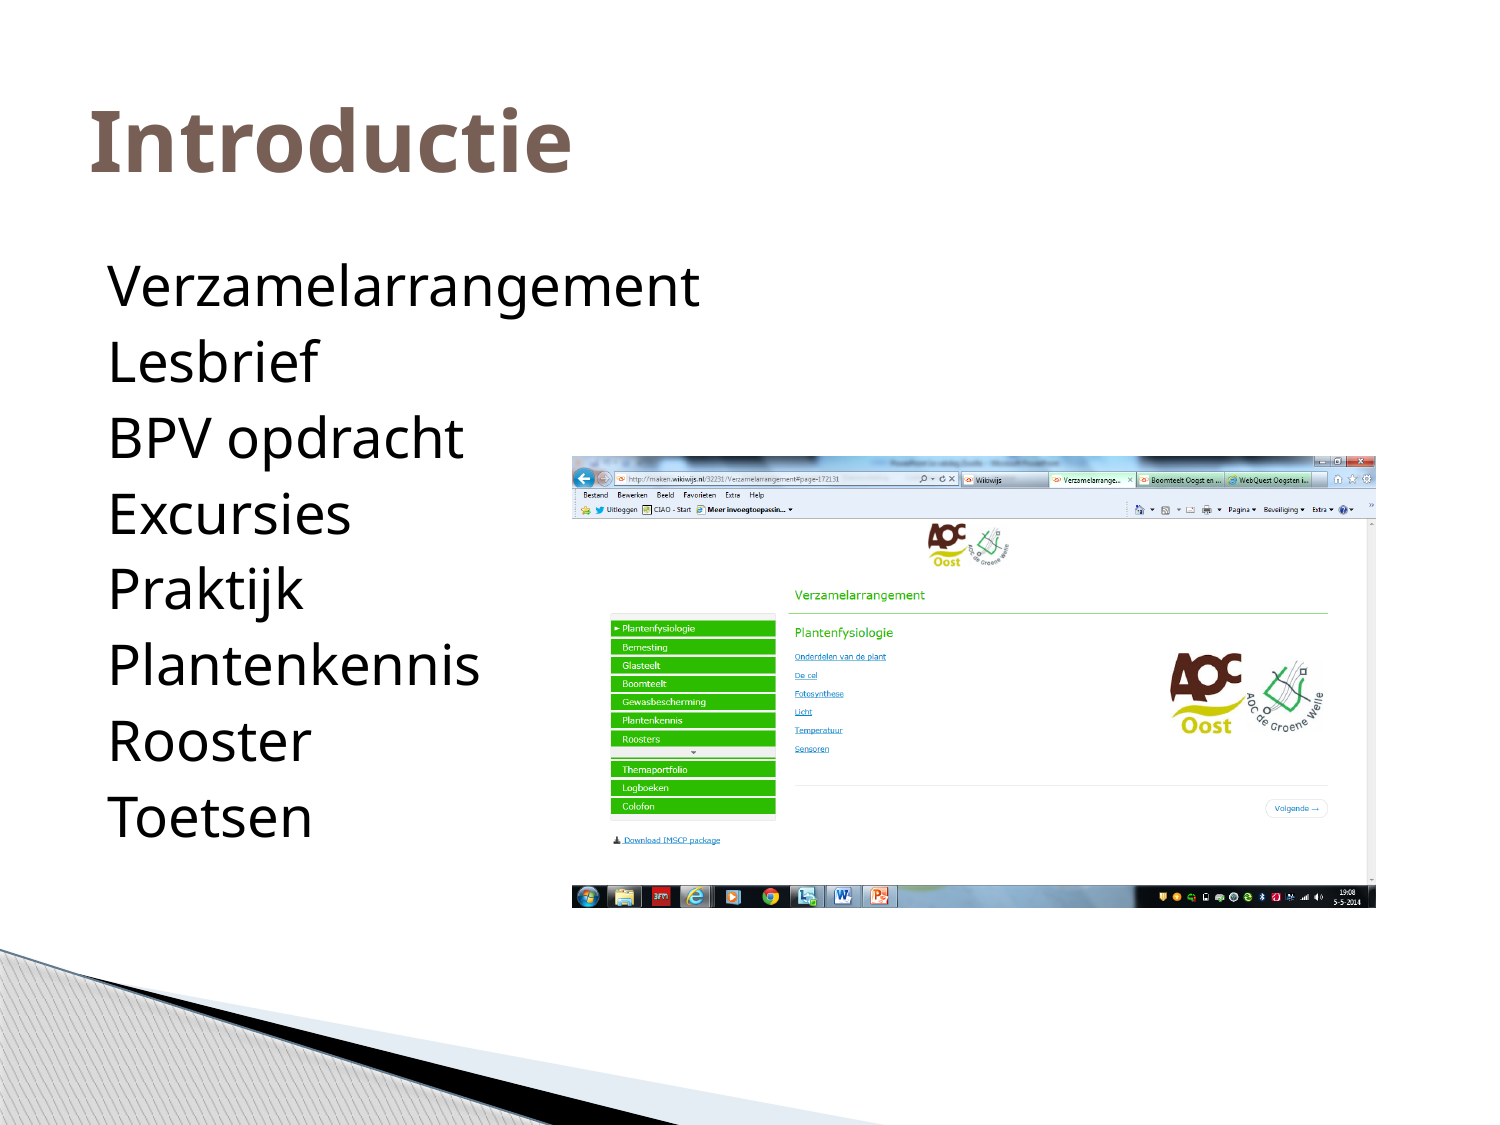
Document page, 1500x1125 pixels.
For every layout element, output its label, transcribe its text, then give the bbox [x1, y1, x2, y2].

list Verzamelarrangement Lesbrief BPV opdracht Excursies Praktijk Plantenkennis Rooster Toetsen [75, 243, 1425, 986]
picture [572, 455, 1376, 908]
title Introductie [75, 45, 1425, 233]
